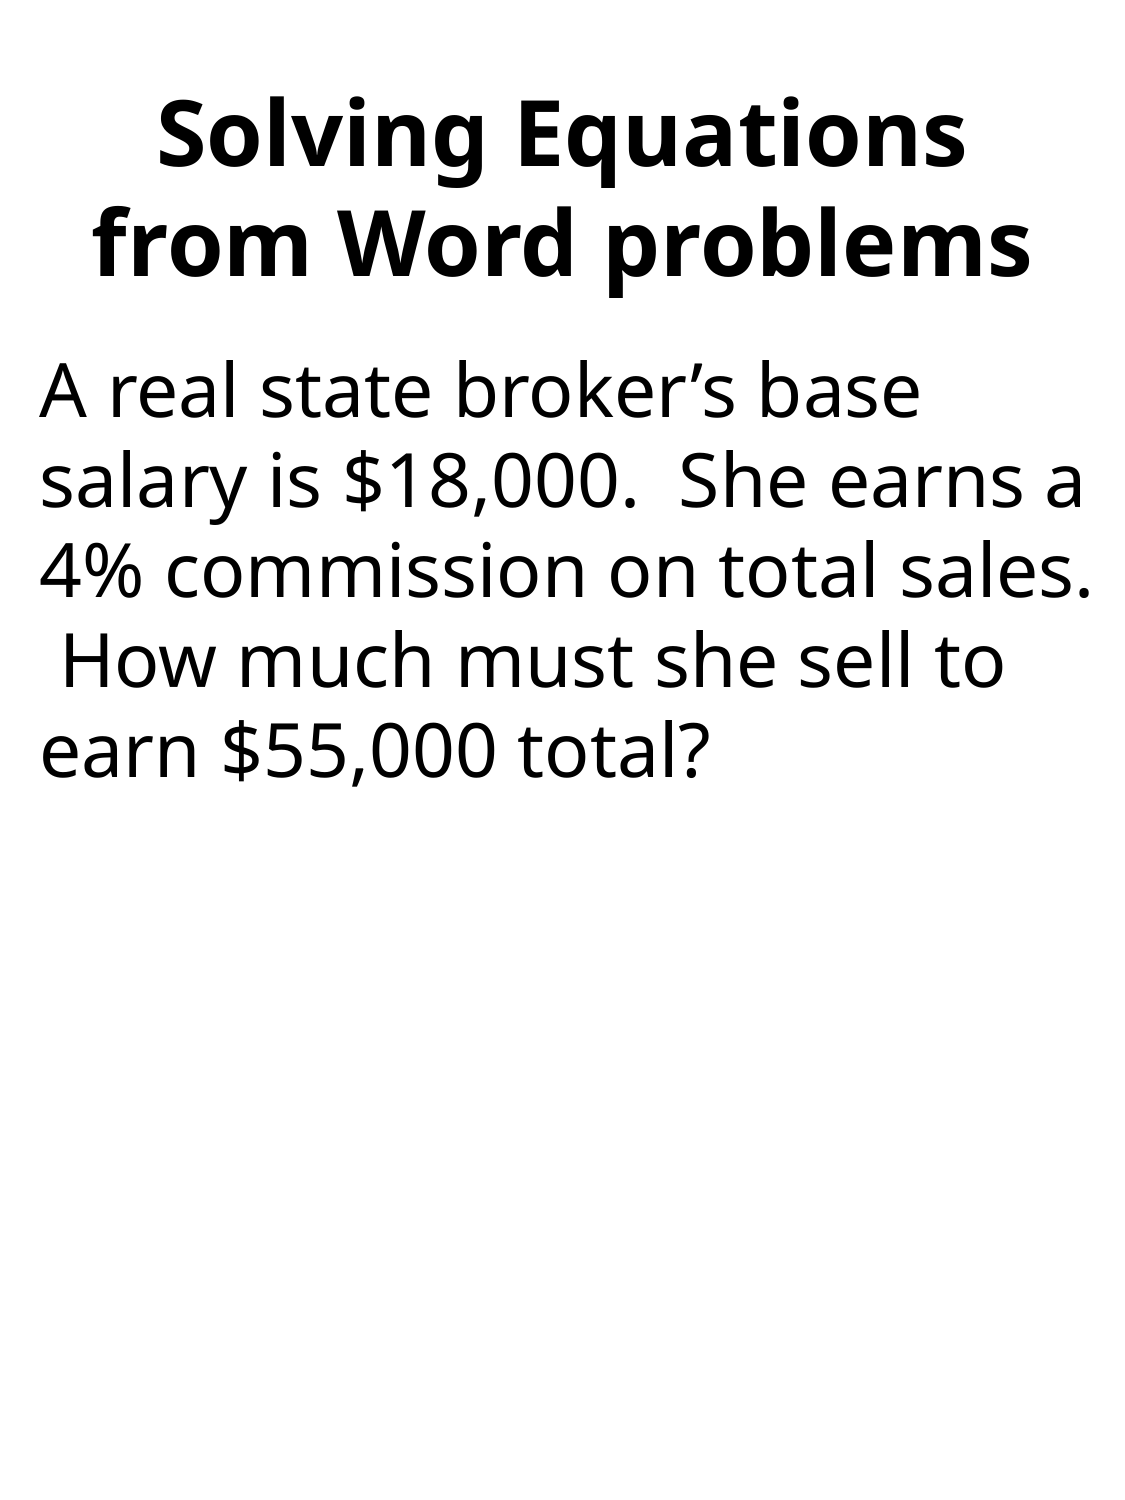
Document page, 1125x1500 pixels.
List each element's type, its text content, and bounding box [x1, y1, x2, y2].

text_box A real state broker’s base salary is $18,000. She earns a 4% commission on total sales. How much must she sell to earn $55,000 total? [24, 335, 1125, 801]
title Solving Equations from Word problems [56, 60, 1069, 310]
